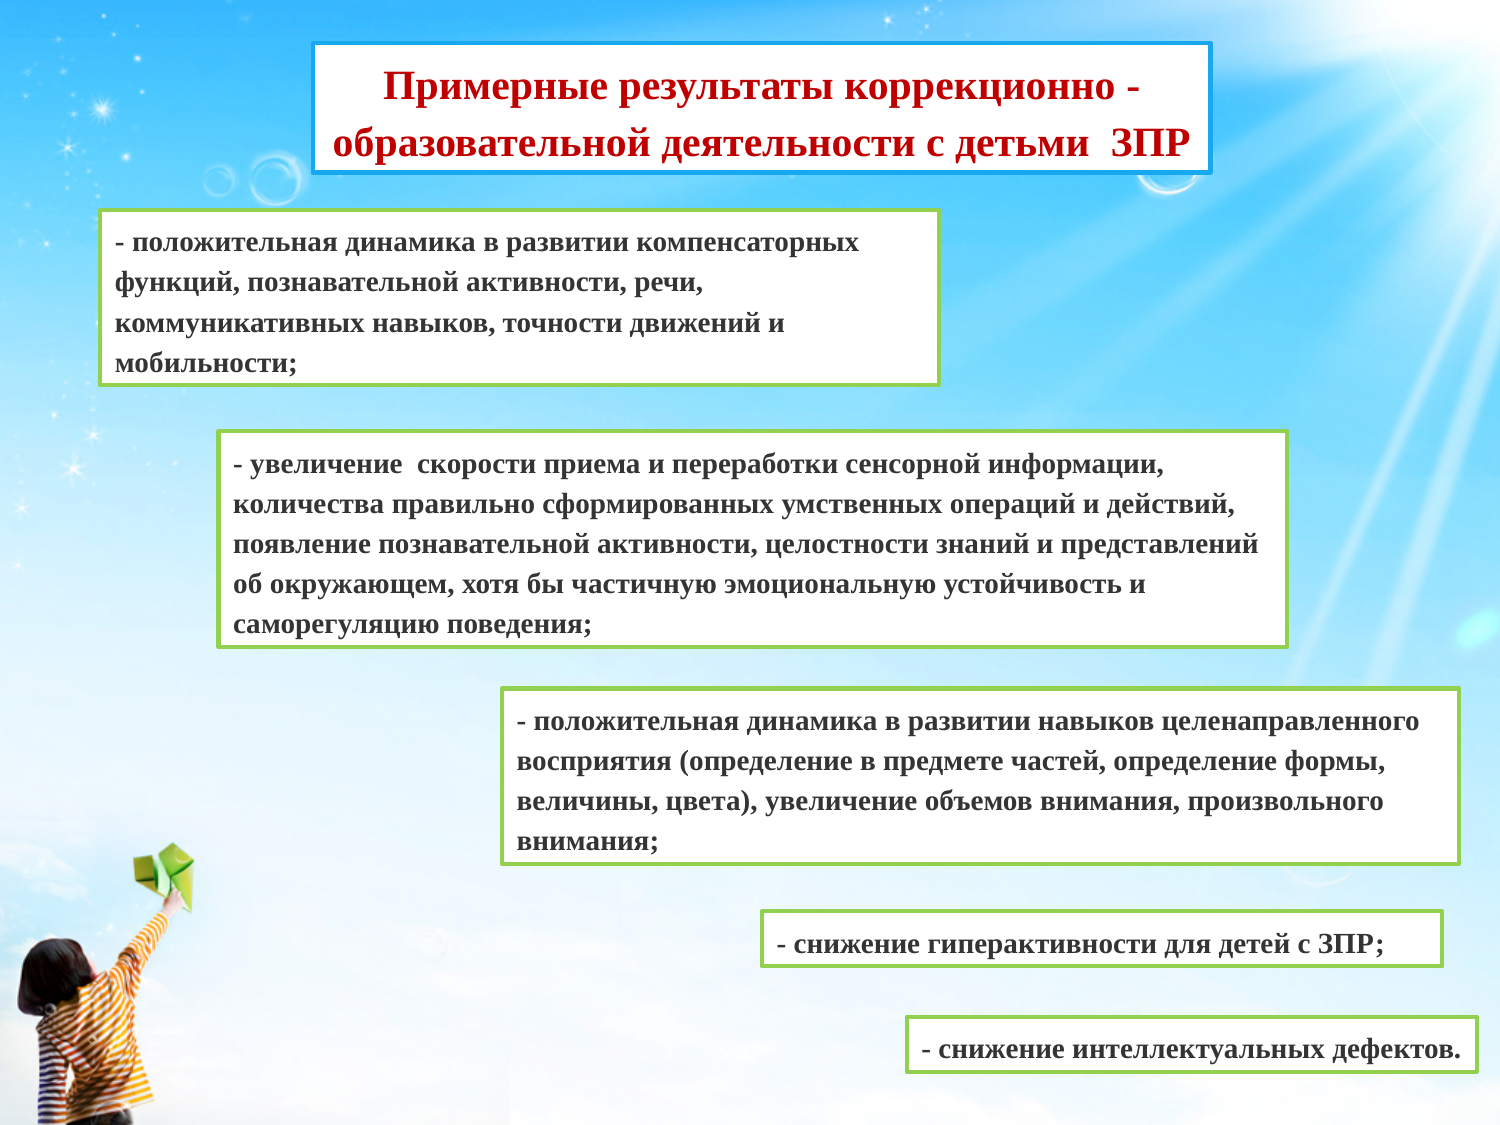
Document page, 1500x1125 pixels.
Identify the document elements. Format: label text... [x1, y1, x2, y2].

text_box Примерные результаты коррекционно - образовательной деятельности с детьми ЗПР [311, 41, 1213, 175]
text_box - снижение гиперактивности для детей с ЗПР; [760, 909, 1444, 968]
text_box - снижение интеллектуальных дефектов. [905, 1015, 1479, 1074]
text_box - положительная динамика в развитии компенсаторных функций, познавательной активности, речи, коммуникативных навыков, точности движений и мобильности; [98, 208, 941, 387]
text_box - увеличение скорости приема и переработки сенсорной информации, количества правильно сформированных умственных операций и действий, появление познавательной активности, целостности знаний и представлений об окружающем, хотя бы частичную эмоциональную устойчивость и саморегуляцию поведения; [216, 429, 1289, 649]
text_box - положительная динамика в развитии навыков целенаправленного восприятия (определение в предмете частей, определение формы, величины, цвета), увеличение объемов внимания, произвольного внимания; [500, 686, 1461, 866]
picture [0, 0, 1500, 1125]
